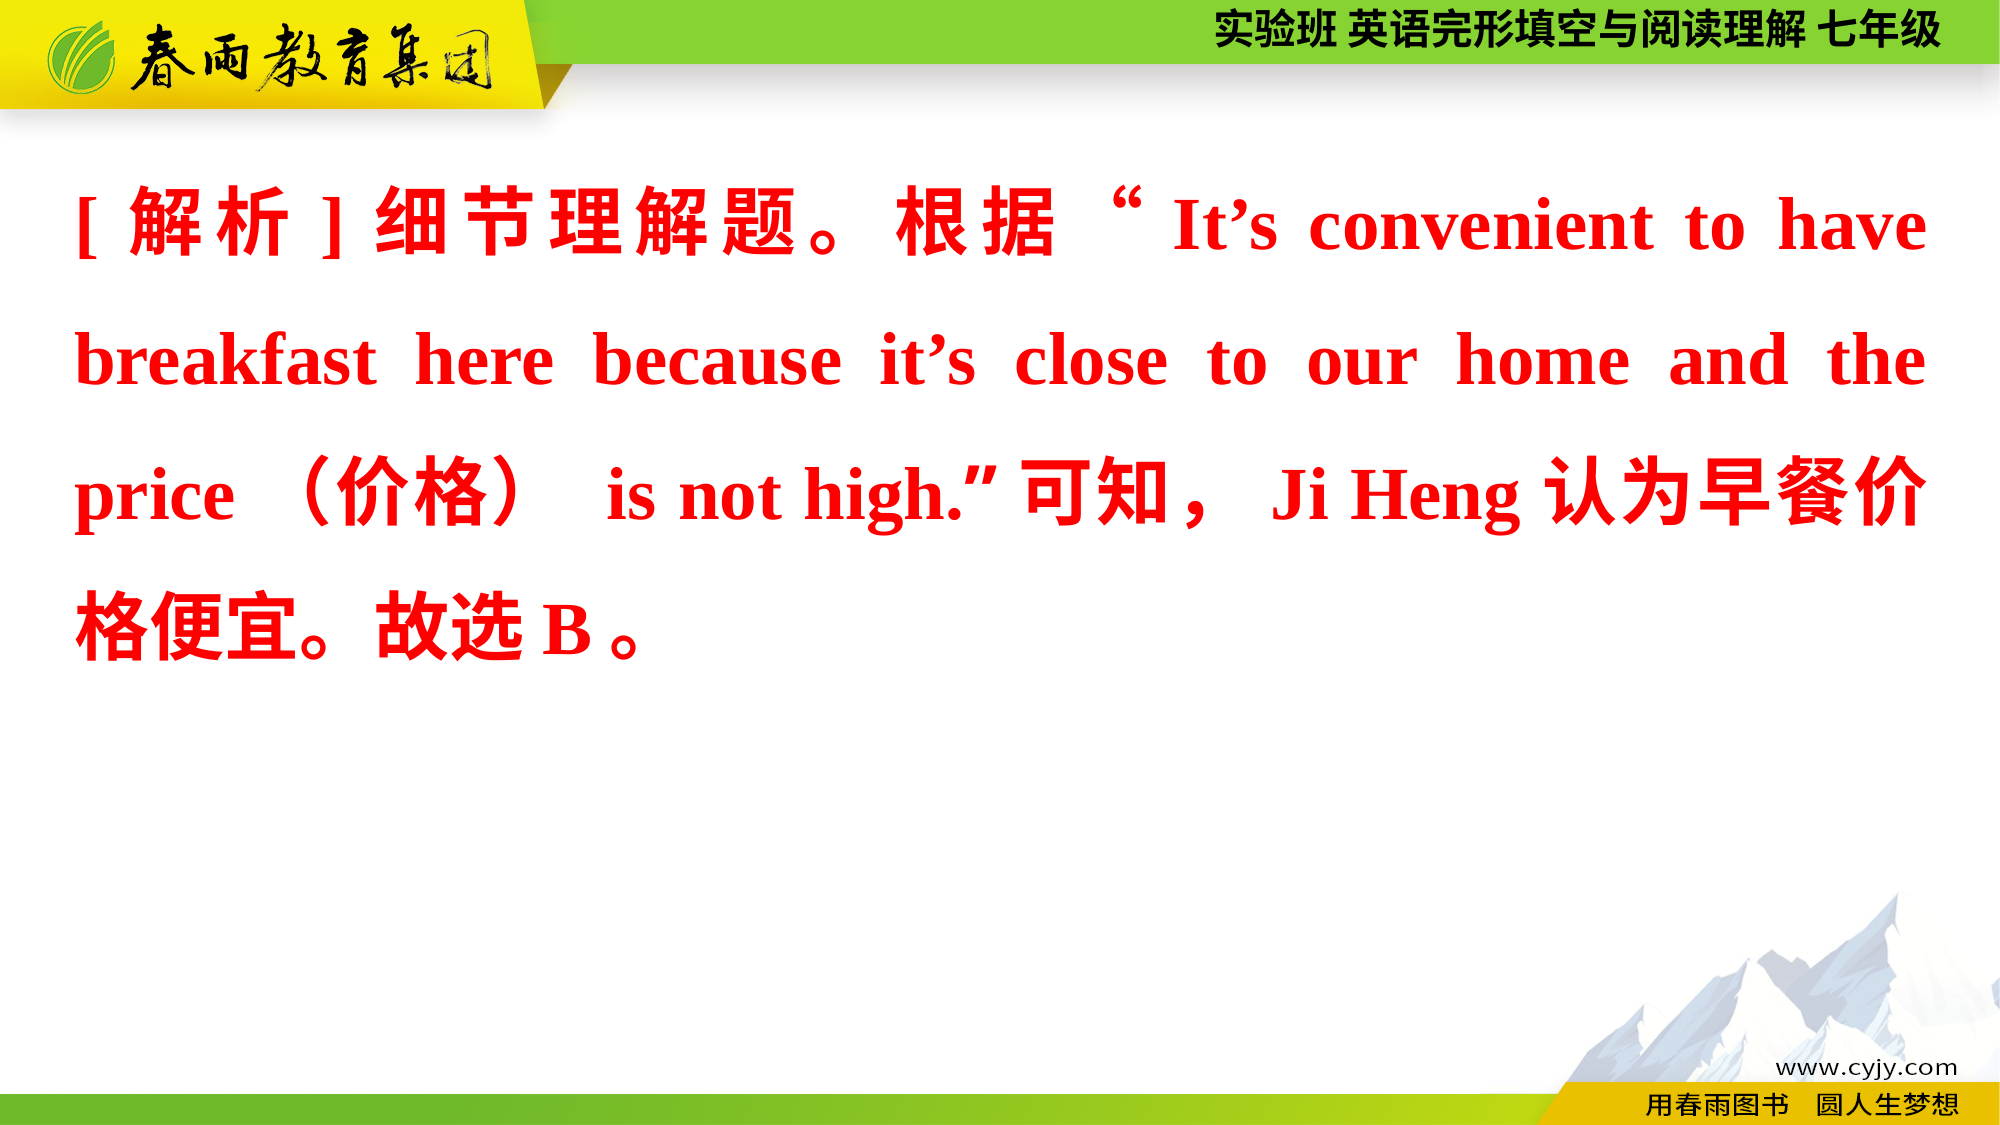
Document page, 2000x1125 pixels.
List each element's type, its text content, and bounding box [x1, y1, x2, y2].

list [解析]细节理解题。根据“It’s convenient to have breakfast here because it’s close to our home and the price（价格） is not high.”可知，Ji Heng认为早餐价格便宜。故选B。 [59, 122, 1944, 666]
picture [0, 0, 2000, 1125]
